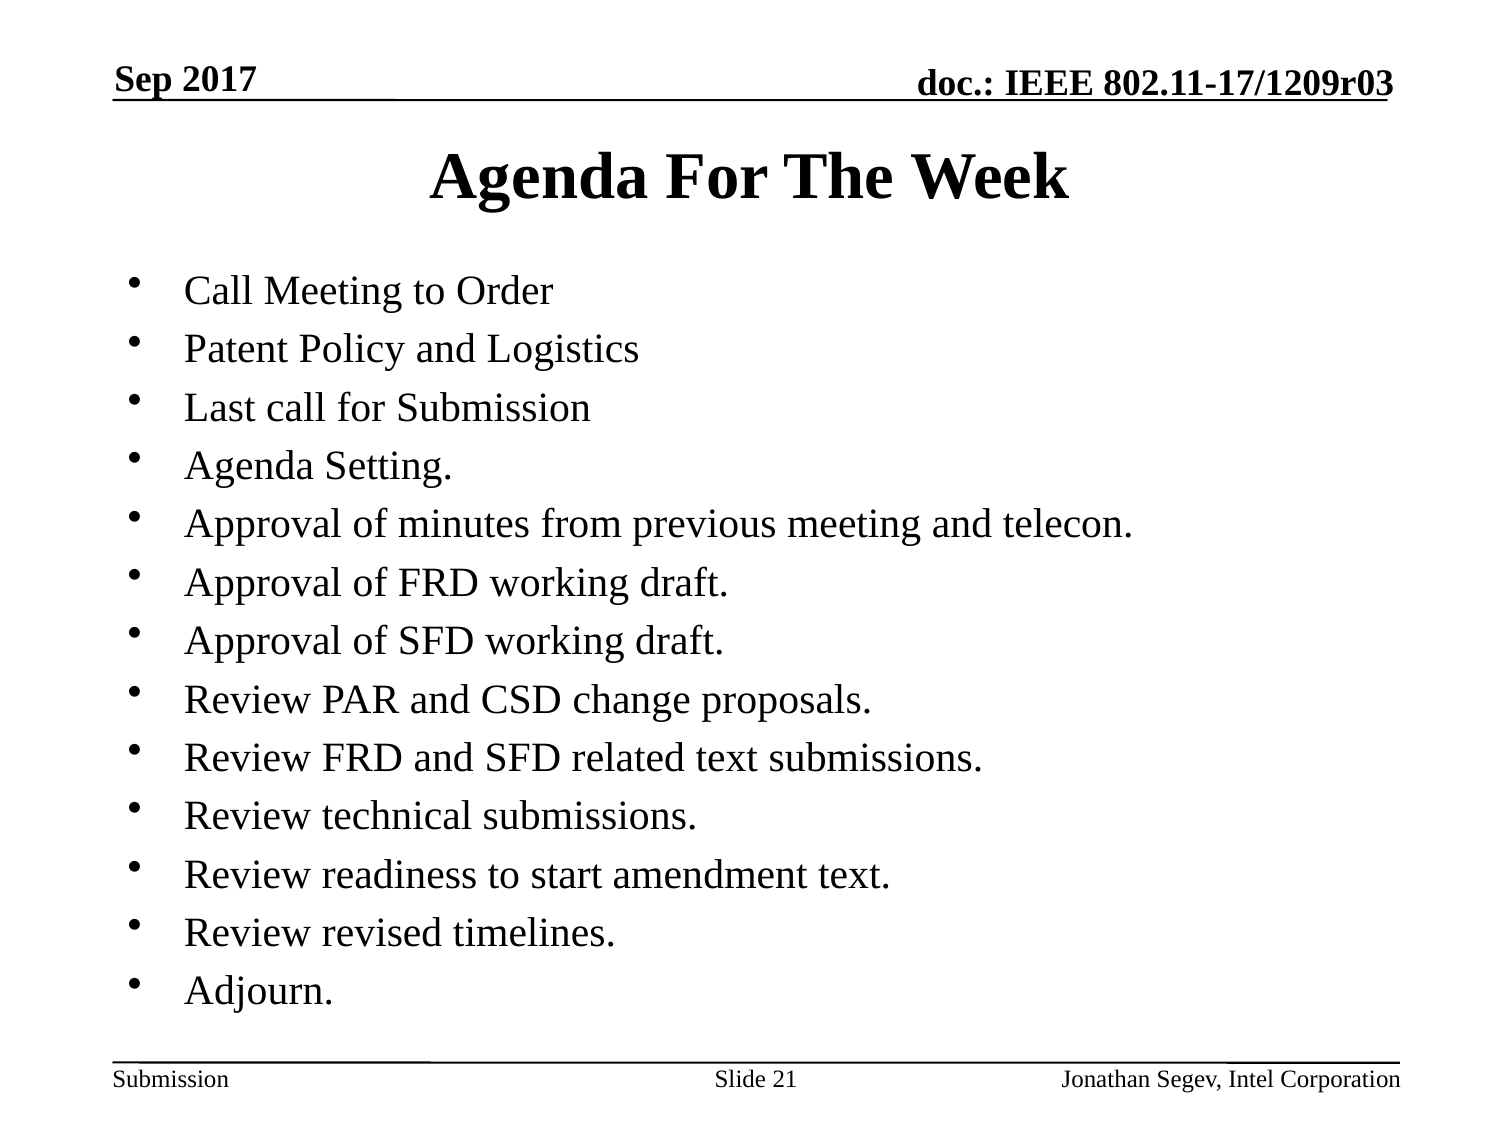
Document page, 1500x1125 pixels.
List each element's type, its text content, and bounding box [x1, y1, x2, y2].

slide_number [114, 54, 423, 100]
slide_number Slide 21 [712, 1061, 800, 1123]
footer Jonathan Segev, Intel Corporation [878, 1061, 1402, 1093]
list Call Meeting to Order Patent Policy and Logistics Last call for Submission Agenda Setting. Approval of minutes from previous meeting and telecon. Approval of FRD working draft. Approval of SFD working draft. Review PAR and CSD change proposals. Review FRD and SFD related text submissions. Review technical submissions. Review readiness to start amendment text. Review revised timelines. Adjourn. [112, 255, 1388, 1000]
title Agenda For The Week [112, 112, 1388, 232]
